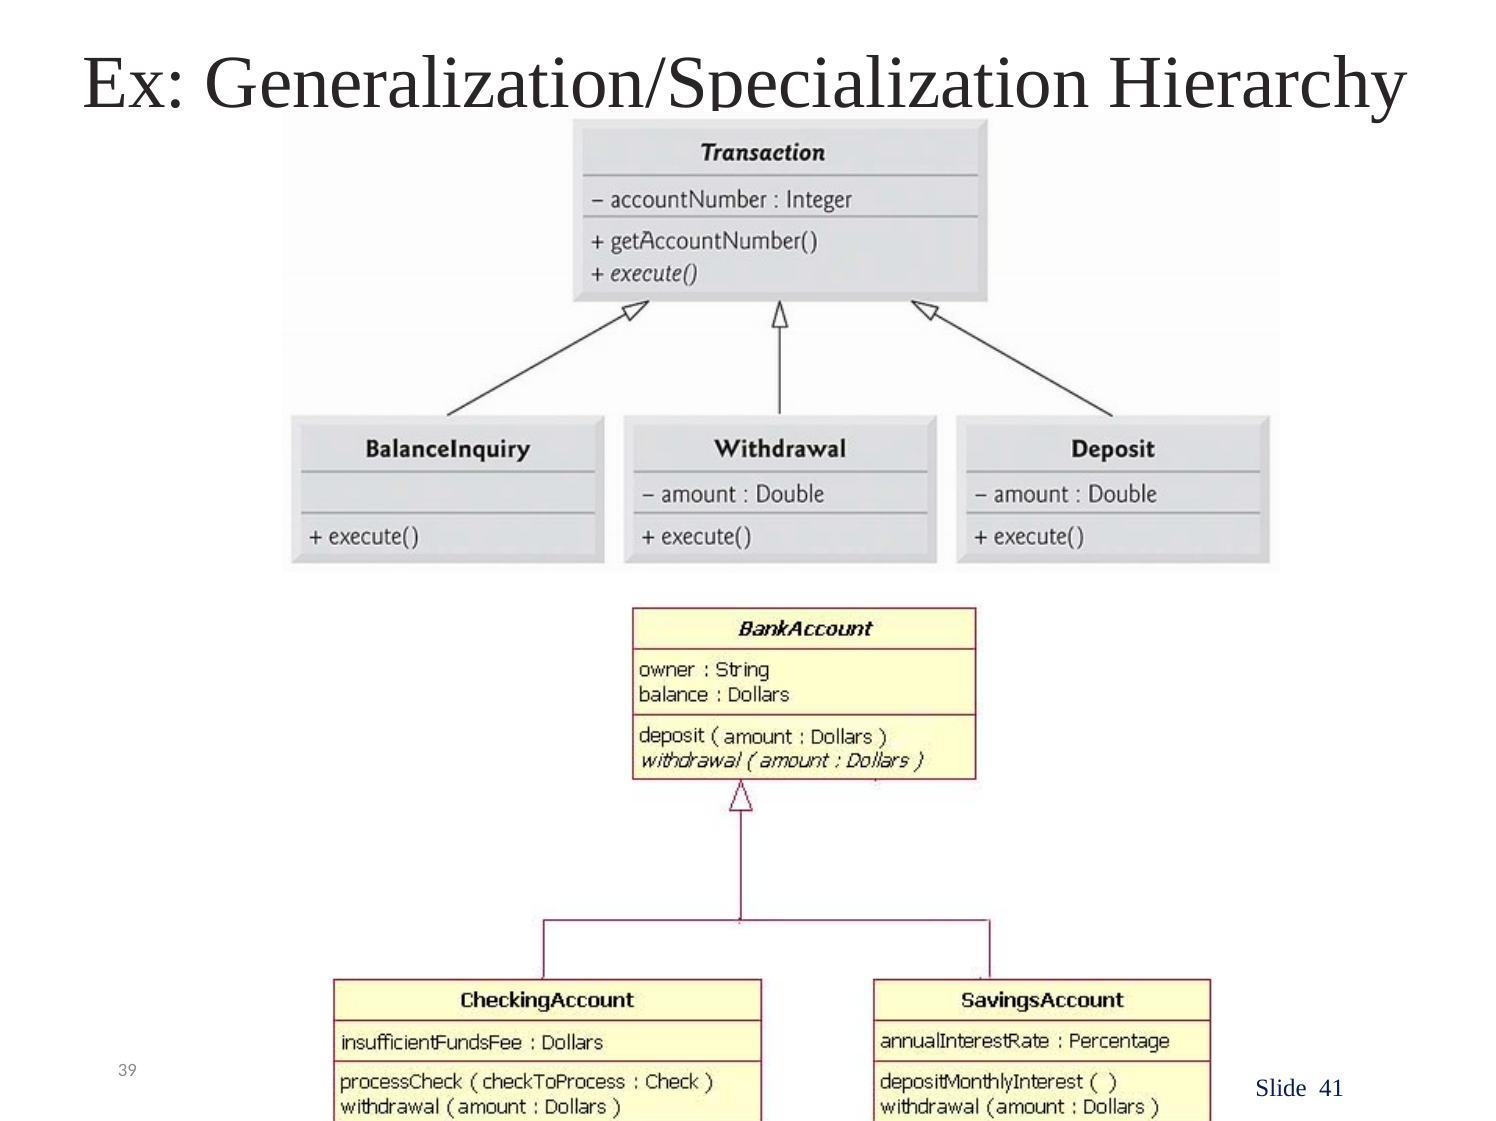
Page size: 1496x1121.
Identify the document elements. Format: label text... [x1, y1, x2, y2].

slide_number 39 [102, 1038, 332, 1099]
text_box Slide 41 [1255, 1072, 1345, 1121]
picture [332, 603, 1213, 1121]
picture [281, 111, 1280, 573]
text_box Ex: Generalization/Specialization Hierarchy [82, 31, 1410, 215]
